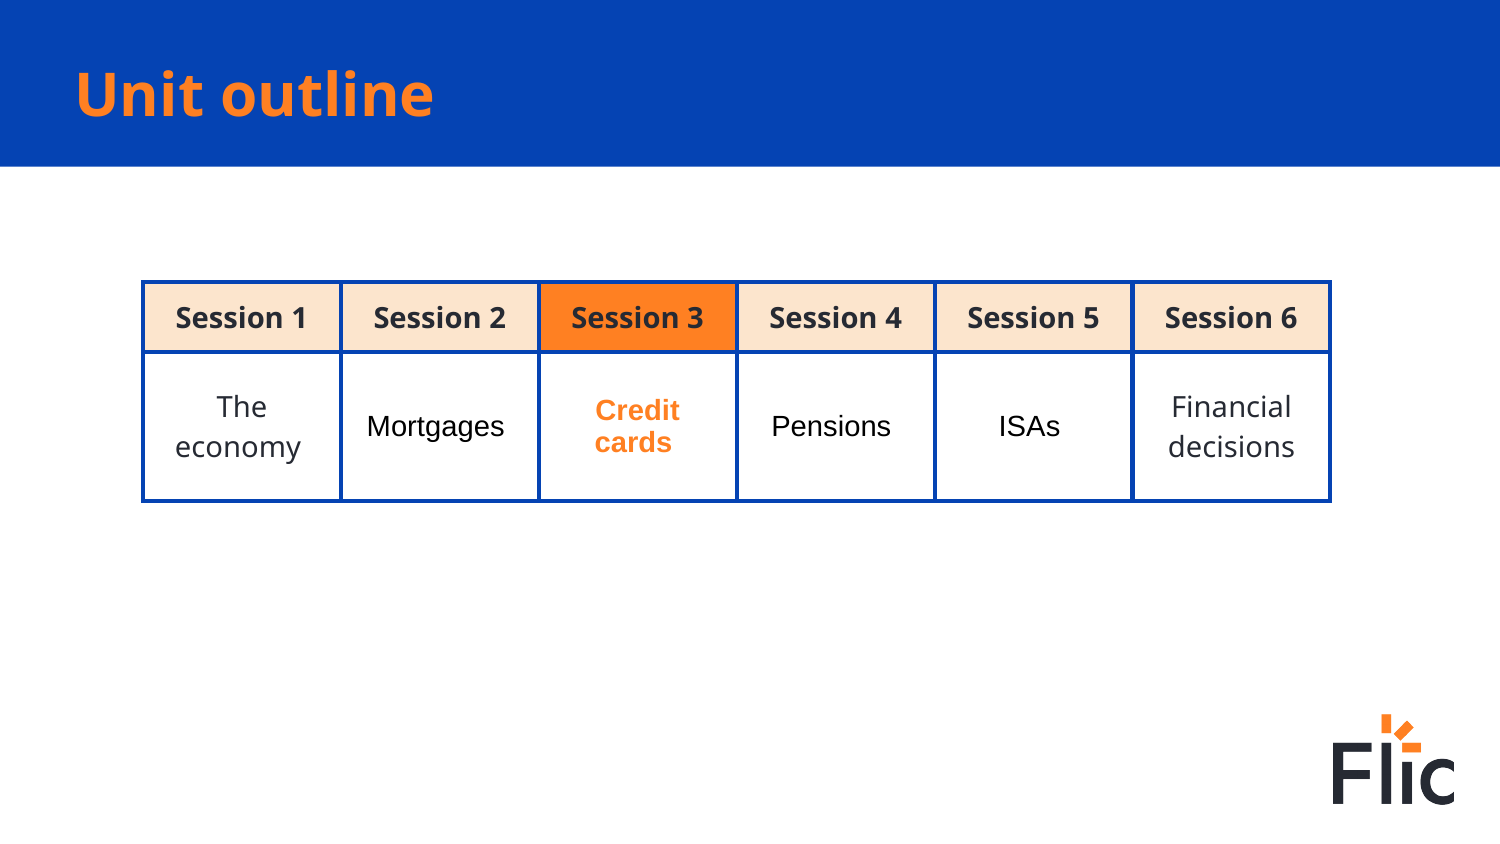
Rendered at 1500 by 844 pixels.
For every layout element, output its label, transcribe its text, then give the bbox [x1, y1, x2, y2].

table_cell Credit cards [541, 354, 735, 499]
title Unit outline [59, 49, 1328, 135]
table_header Session 5 [937, 284, 1130, 350]
table_header Session 6 [1135, 284, 1328, 350]
table_header Session 1 [145, 284, 339, 350]
table_cell Financial decisions [1135, 354, 1328, 499]
table_header Session 4 [739, 284, 933, 350]
table_cell Mortgages [343, 354, 537, 499]
table_cell The economy [145, 354, 339, 499]
table_cell ISAs [937, 354, 1130, 499]
table_cell Pensions [739, 354, 933, 499]
table_header Session 2 [343, 284, 537, 350]
picture [1333, 714, 1454, 805]
table_header Session 3 [541, 284, 735, 350]
